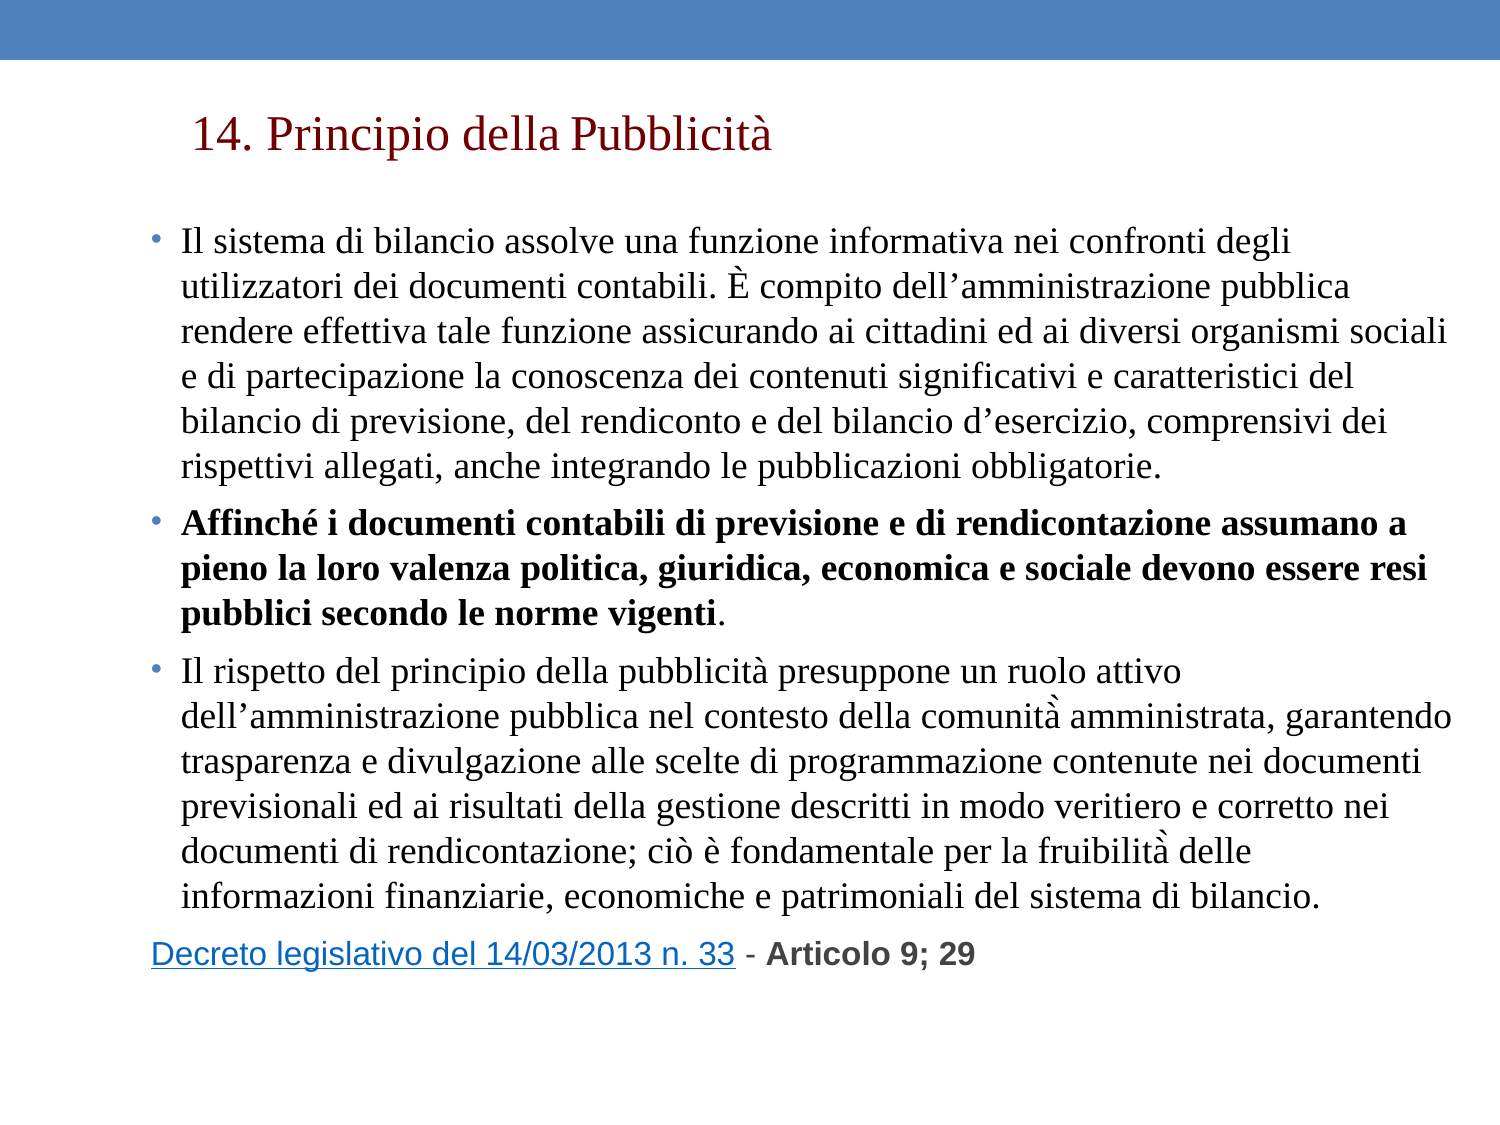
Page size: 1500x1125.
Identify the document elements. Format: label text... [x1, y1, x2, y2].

list Il sistema di bilancio assolve una funzione informativa nei confronti degli utilizzatori dei documenti contabili. È compito dell’amministrazione pubblica rendere effettiva tale funzione assicurando ai cittadini ed ai diversi organismi sociali e di partecipazione la conoscenza dei contenuti significativi e caratteristici del bilancio di previsione, del rendiconto e del bilancio d’esercizio, comprensivi dei rispettivi allegati, anche integrando le pubblicazioni obbligatorie. Affinché i documenti contabili di previsione e di rendicontazione assumano a pieno la loro valenza politica, giuridica, economica e sociale devono essere resi pubblici secondo le norme vigenti. Il rispetto del principio della pubblicità presuppone un ruolo attivo dell’amministrazione pubblica nel contesto della comunità̀ amministrata, garantendo trasparenza e divulgazione alle scelte di programmazione contenute nei documenti previsionali ed ai risultati della gestione descritti in modo veritiero e corretto nei documenti di rendicontazione; ciò è fondamentale per la fruibilità̀ delle informazioni finanziarie, economiche e patrimoniali del sistema di bilancio. Decreto legislativo del 14/03/2013 n. 33 - Articolo 9; 29 [135, 208, 1471, 752]
text_box 14. Principio della Pubblicità [177, 93, 1323, 289]
